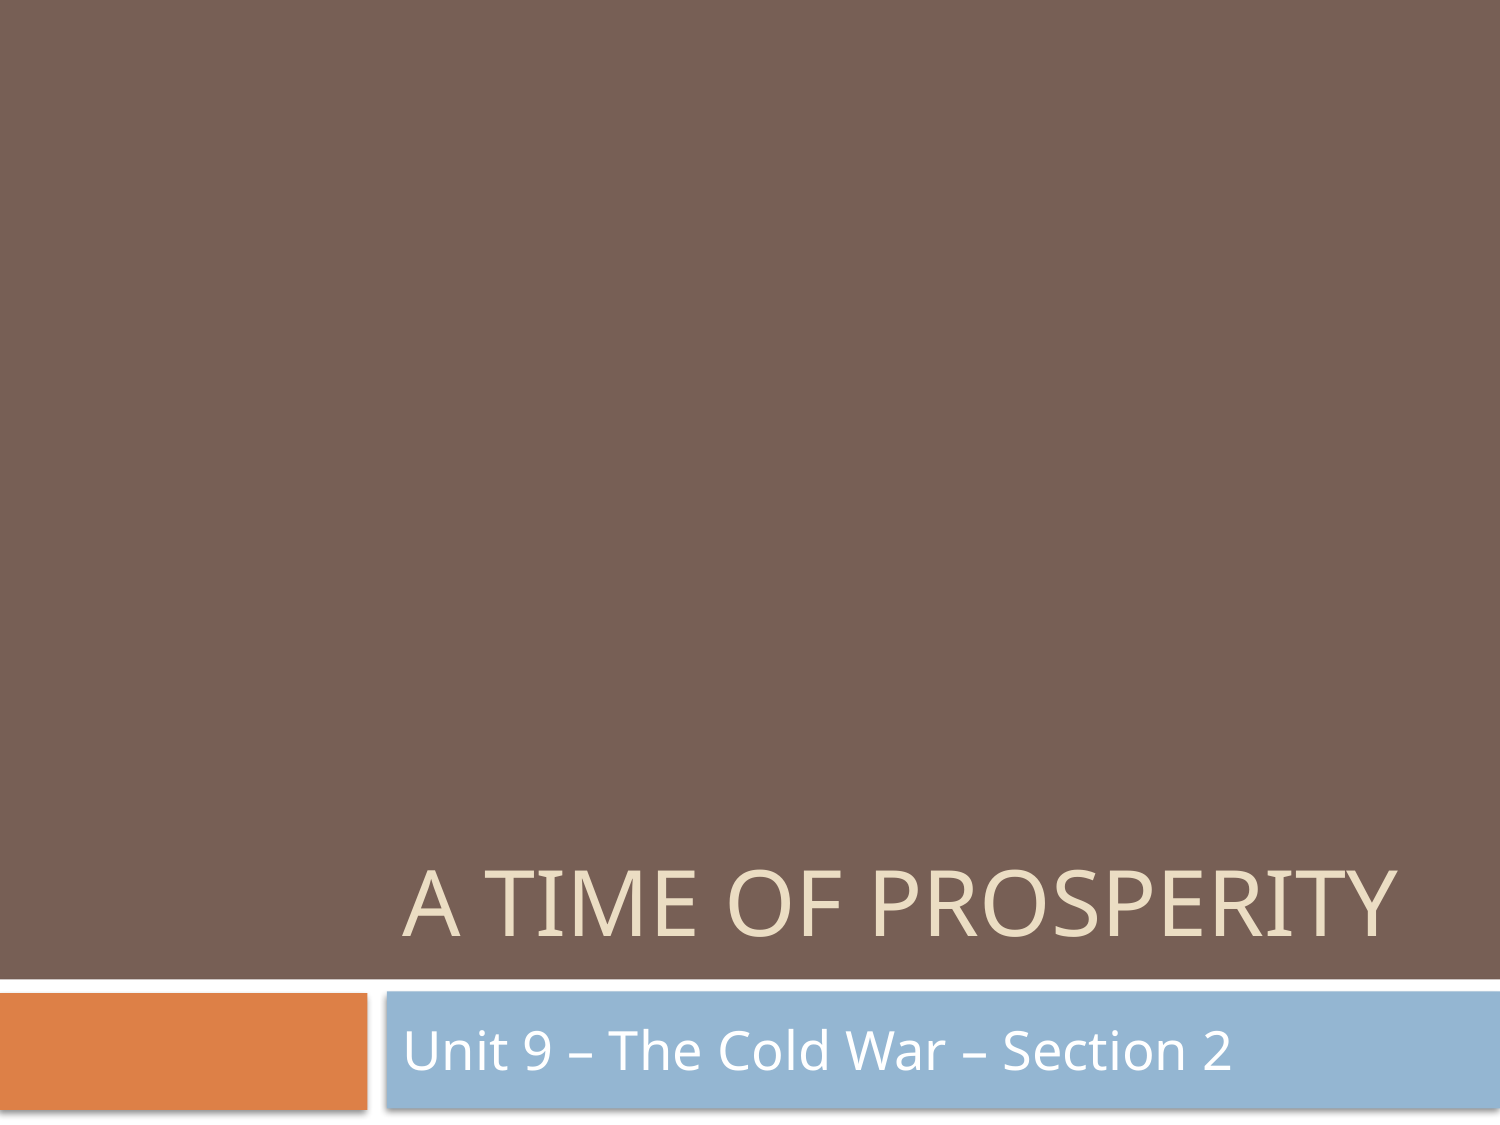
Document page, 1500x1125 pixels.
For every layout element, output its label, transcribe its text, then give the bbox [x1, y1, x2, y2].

subtitle Unit 9 – The Cold War – Section 2 [387, 992, 1488, 1105]
title A Time of Prosperity [387, 662, 1450, 963]
